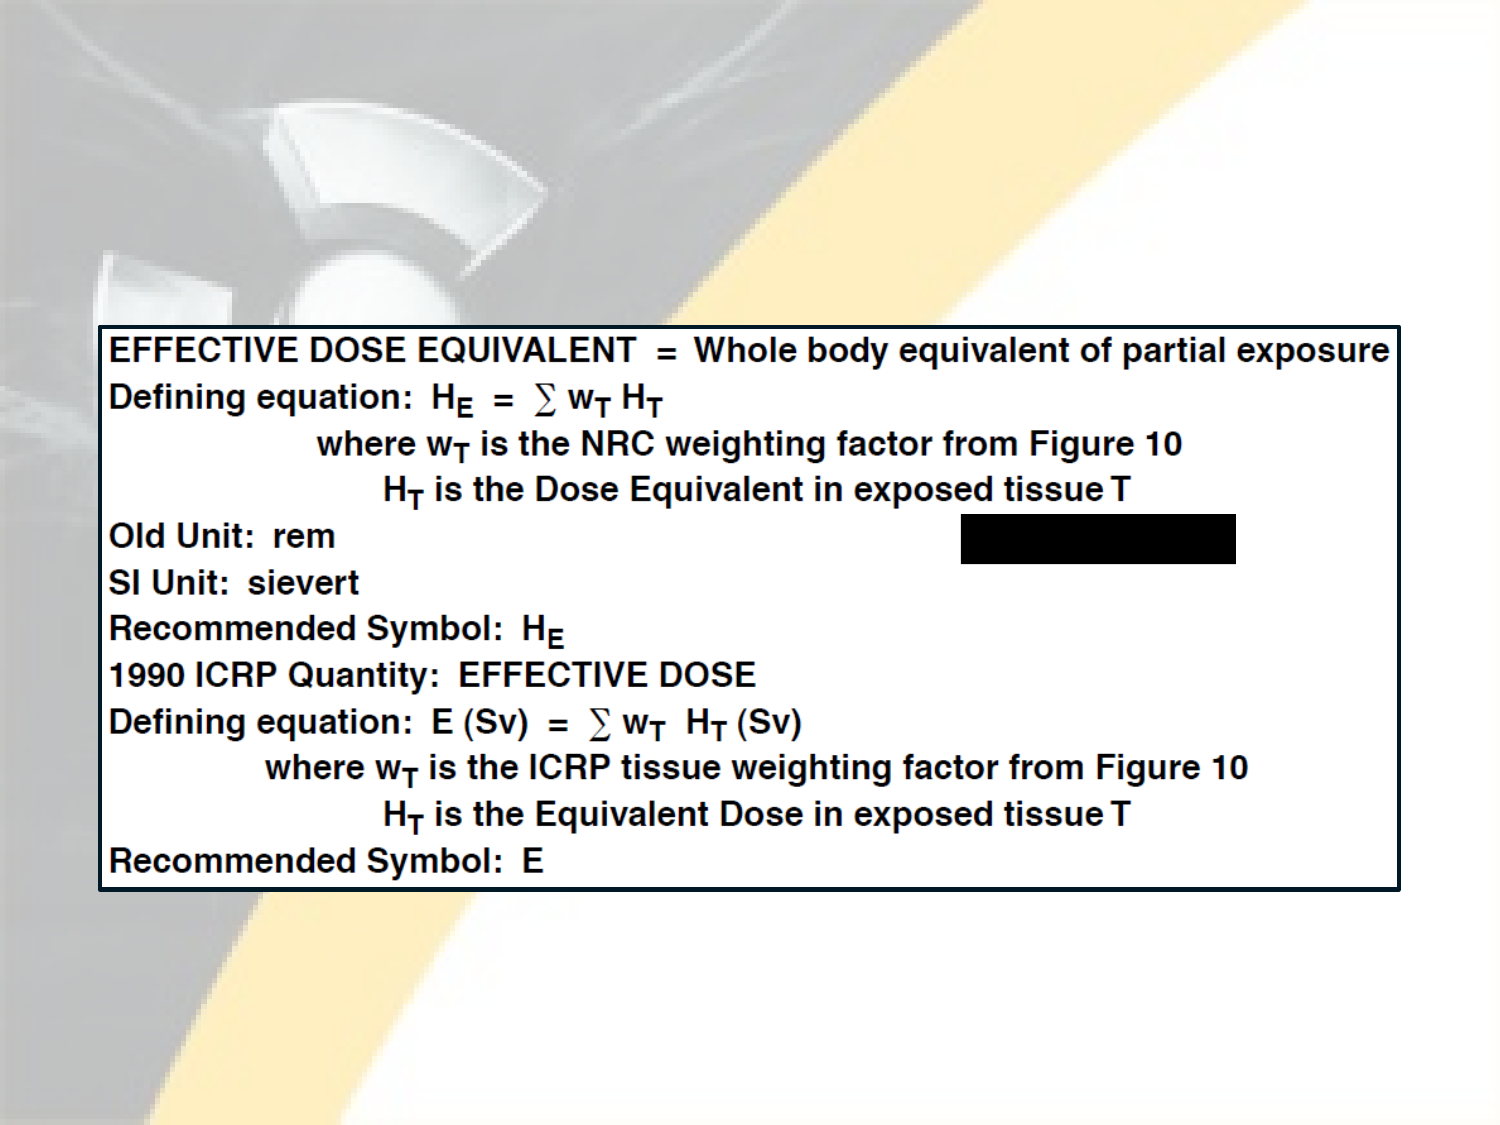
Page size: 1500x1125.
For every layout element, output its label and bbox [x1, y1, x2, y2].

picture [101, 328, 1397, 888]
